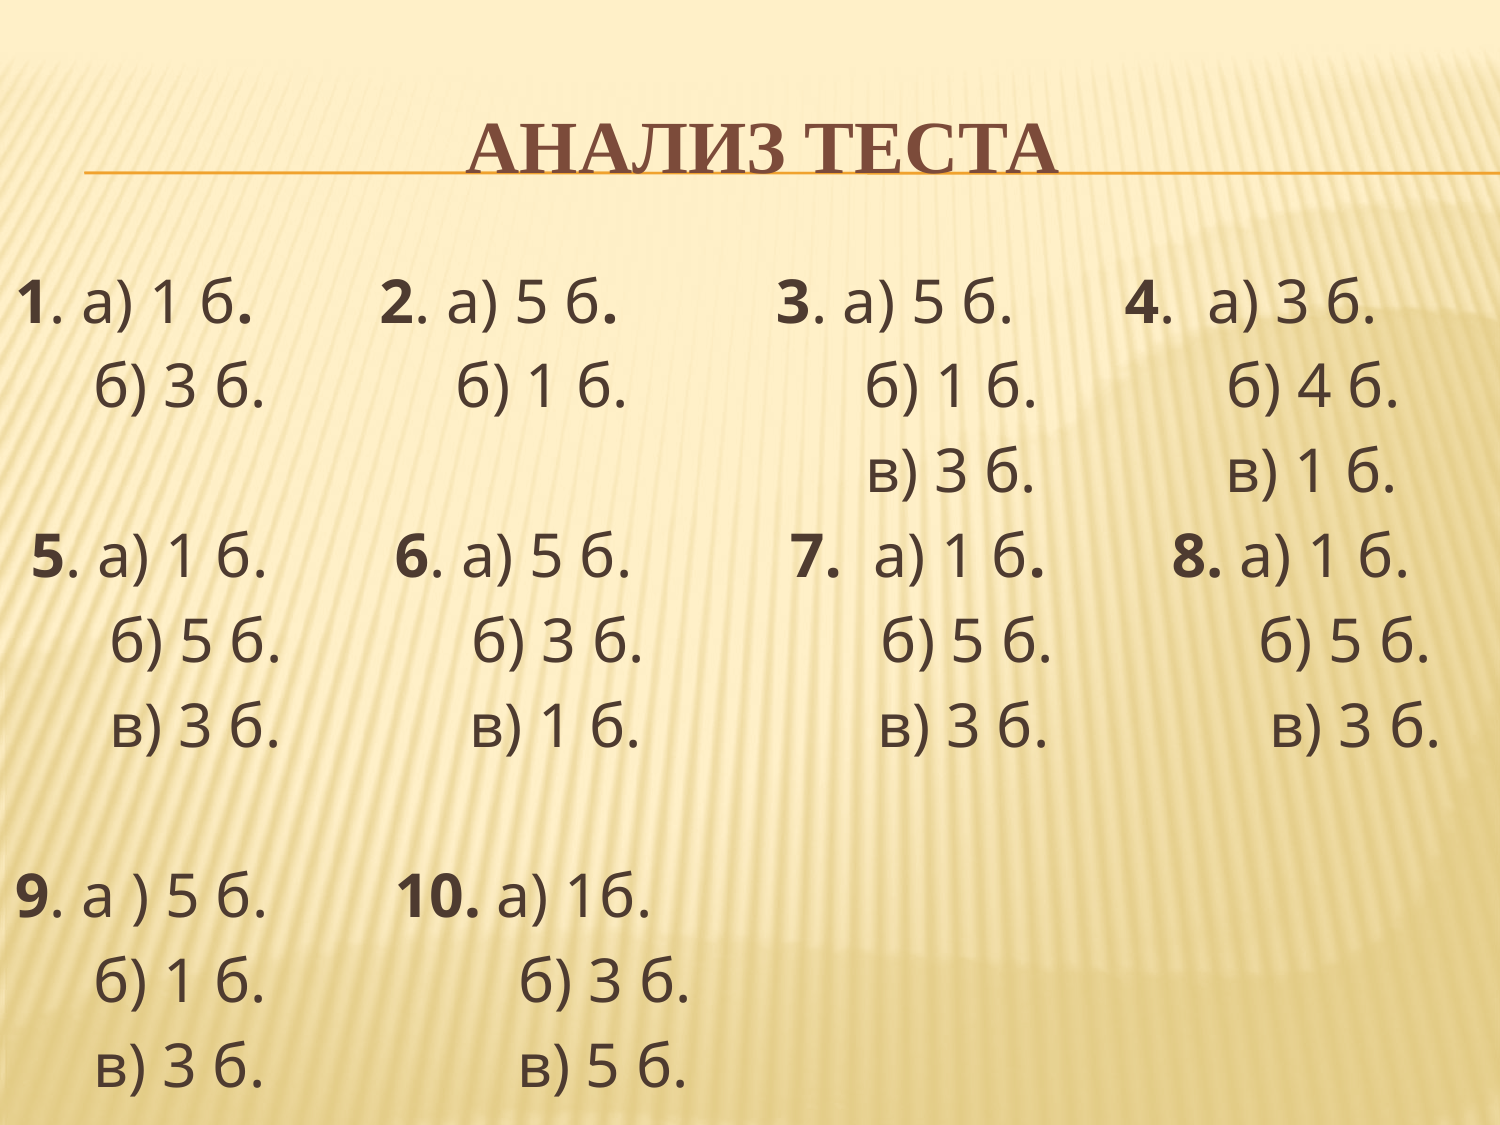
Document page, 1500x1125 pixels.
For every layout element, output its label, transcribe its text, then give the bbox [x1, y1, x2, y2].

title Анализ теста [50, 75, 1475, 213]
list 1. а) 1 б. 2. а) 5 б. 3. а) 5 б. 4. а) 3 б. б) 3 б. б) 1 б. б) 1 б. б) 4 б. в) 3 б. в) 1 б. 5. а) 1 б. 6. а) 5 б. 7. а) 1 б. 8. а) 1 б. б) 5 б. б) 3 б. б) 5 б. б) 5 б. в) 3 б. в) 1 б. в) 3 б. в) 3 б. 9. а ) 5 б. 10. а) 1б. б) 1 б. б) 3 б. в) 3 б. в) 5 б. [0, 254, 1475, 1125]
